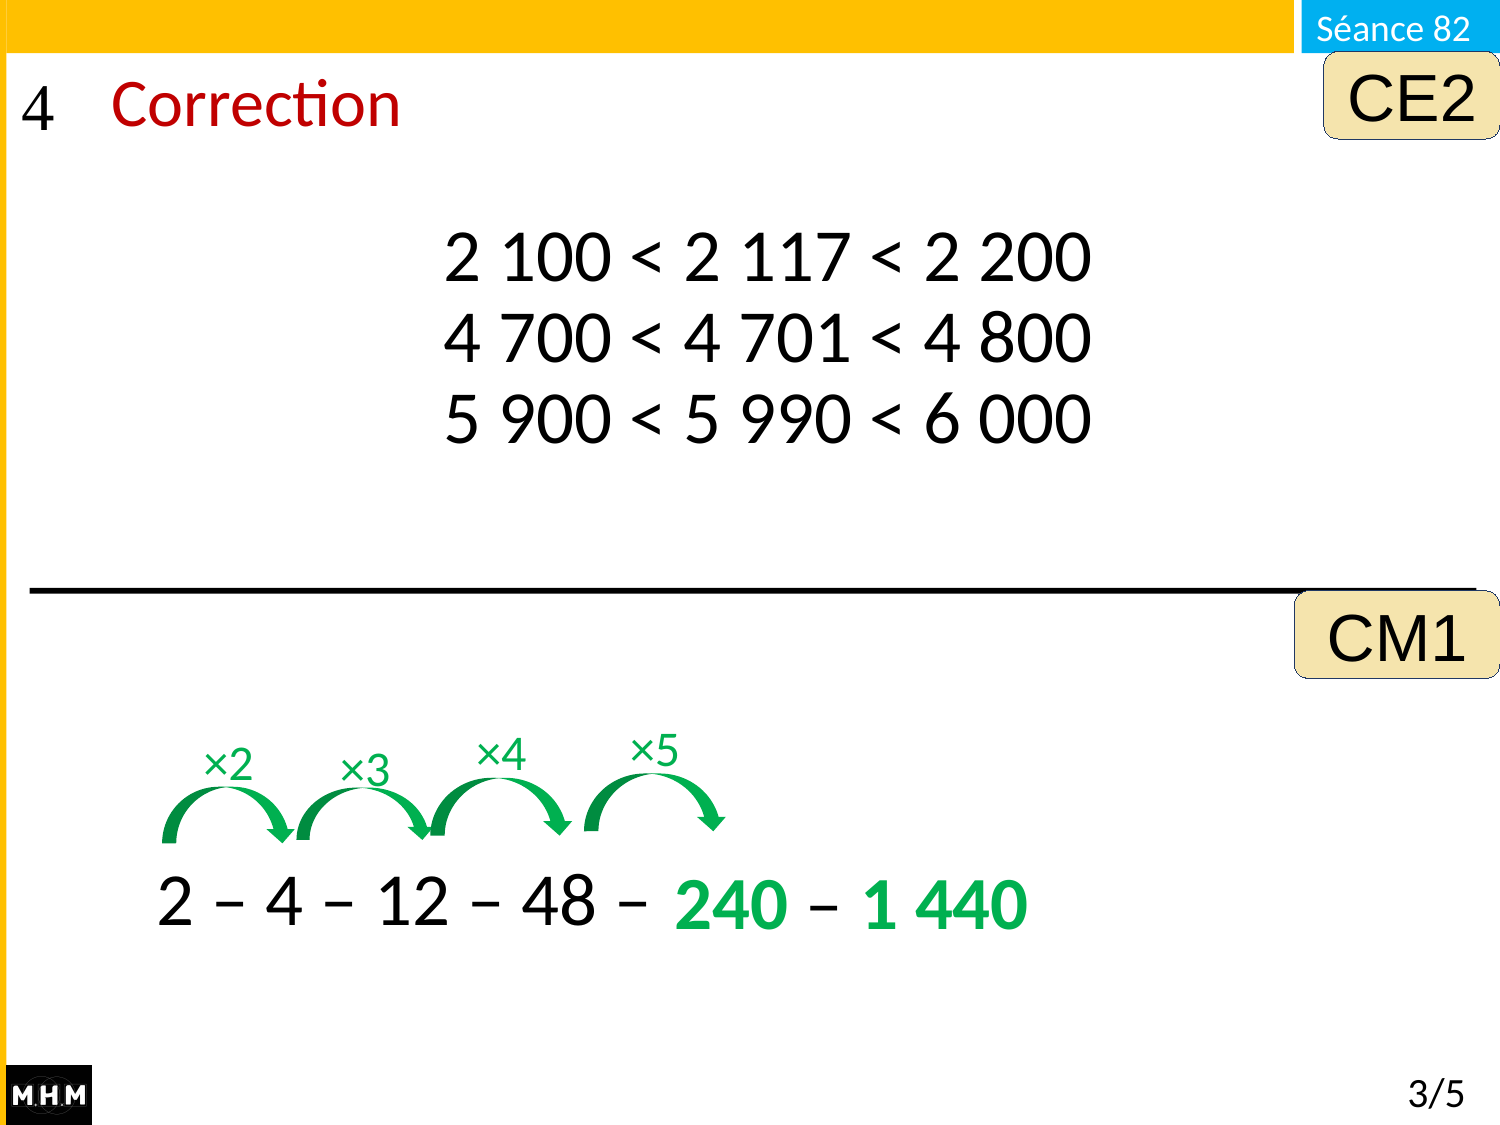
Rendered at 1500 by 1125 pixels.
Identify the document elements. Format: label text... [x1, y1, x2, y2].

text_box 2 100 < 2 117 < 2 200 4 700 < 4 701 < 4 800 5 900 < 5 990 < 6 000 [394, 162, 1134, 514]
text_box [583, 708, 729, 832]
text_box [296, 728, 426, 841]
title Correction [96, 60, 1391, 150]
list 3/5 [1373, 1064, 1500, 1125]
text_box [430, 712, 575, 836]
text_box 2 – 4 – 12 – 48 – … – … [141, 843, 1359, 949]
text_box CE2 [1323, 51, 1500, 140]
text_box 240 – 1 440 [660, 846, 1317, 952]
text_box CM1 [1294, 590, 1500, 679]
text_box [161, 723, 297, 844]
picture [6, 1065, 92, 1125]
